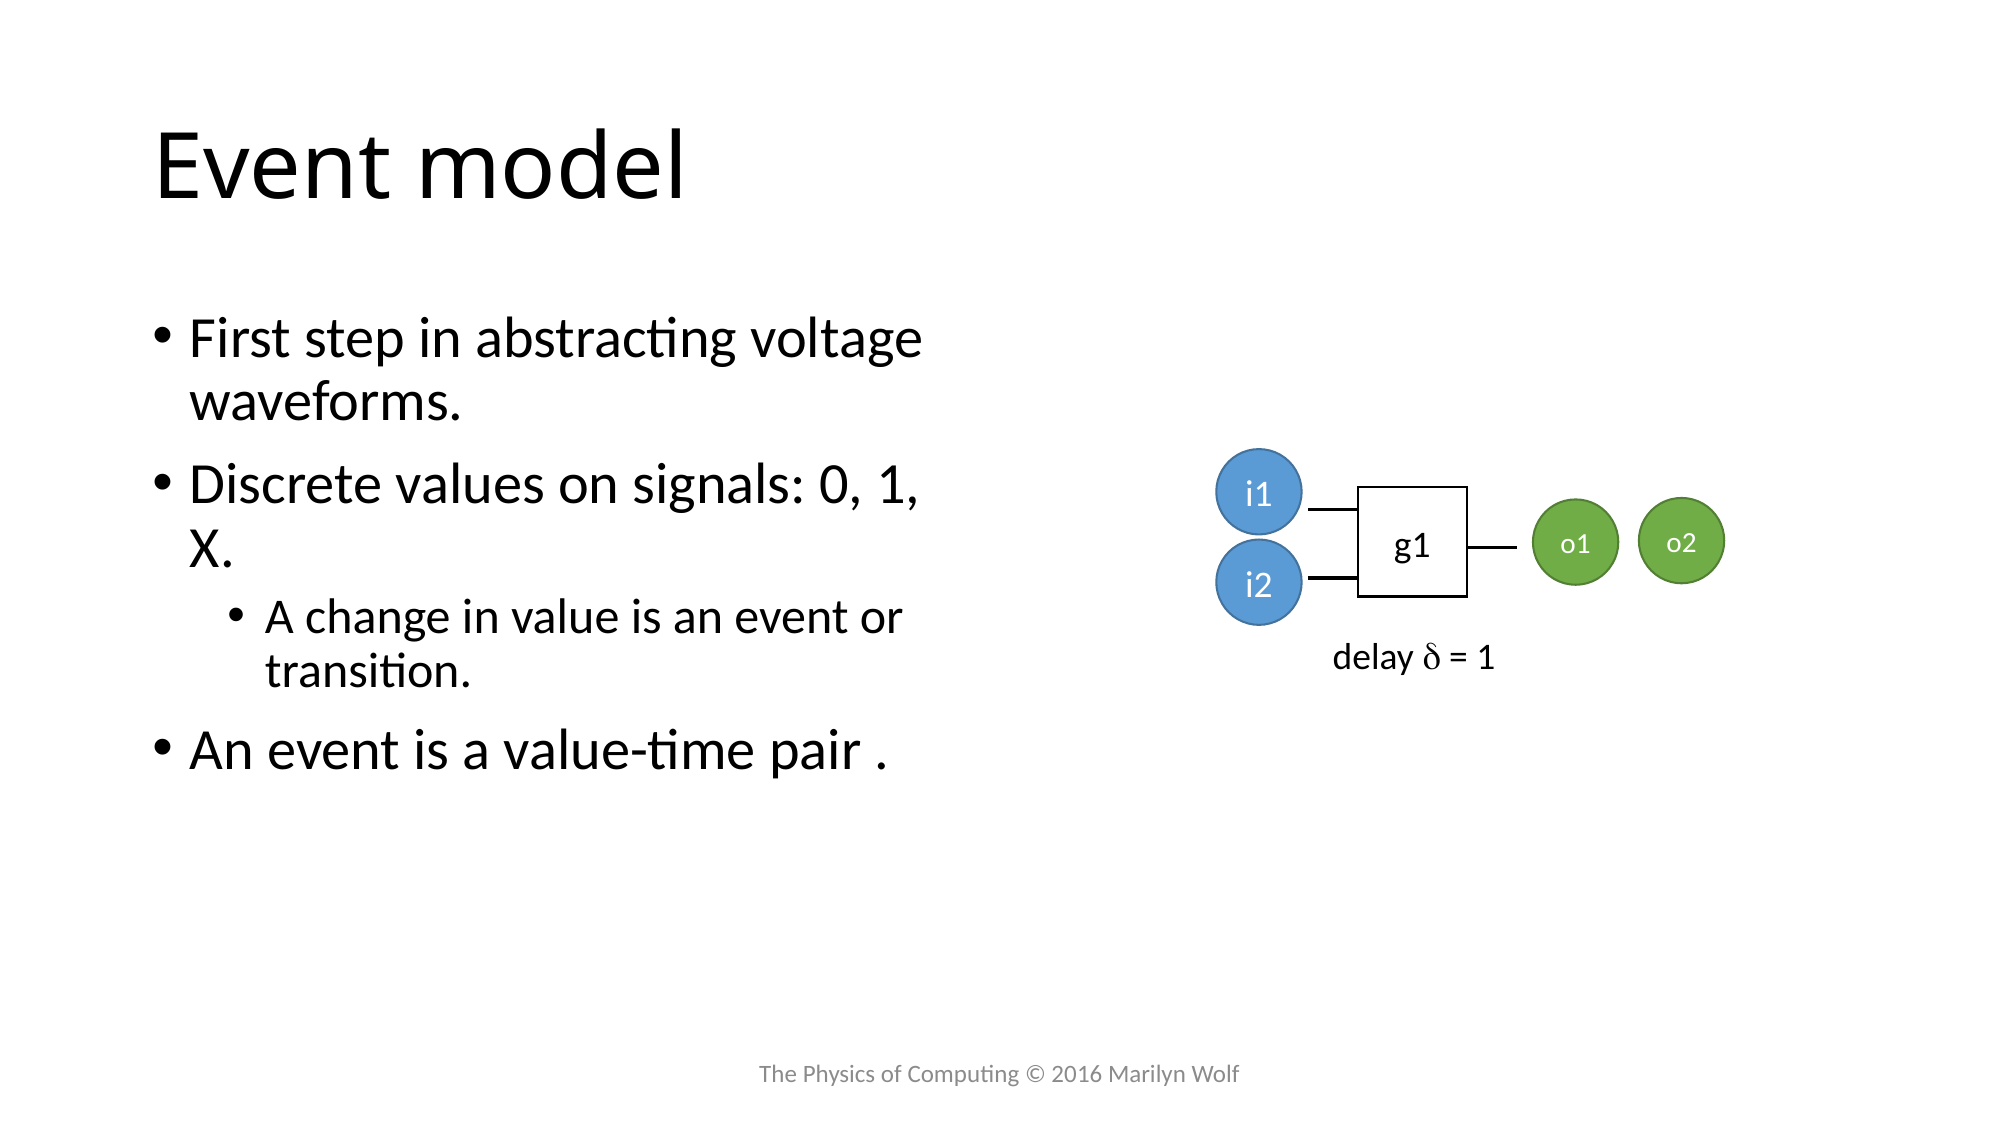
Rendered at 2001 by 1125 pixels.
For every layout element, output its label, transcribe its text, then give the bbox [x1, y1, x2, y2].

text_box o2 [1637, 496, 1726, 585]
text_box i1 [1215, 448, 1303, 536]
text_box o1 [1531, 498, 1620, 586]
text_box g1 [1357, 486, 1468, 598]
text_box delay d = 1 [1317, 624, 1511, 685]
title Event model [137, 59, 1863, 278]
footer The Physics of Computing © 2016 Marilyn Wolf [662, 1042, 1338, 1103]
text_box i2 [1215, 538, 1303, 626]
